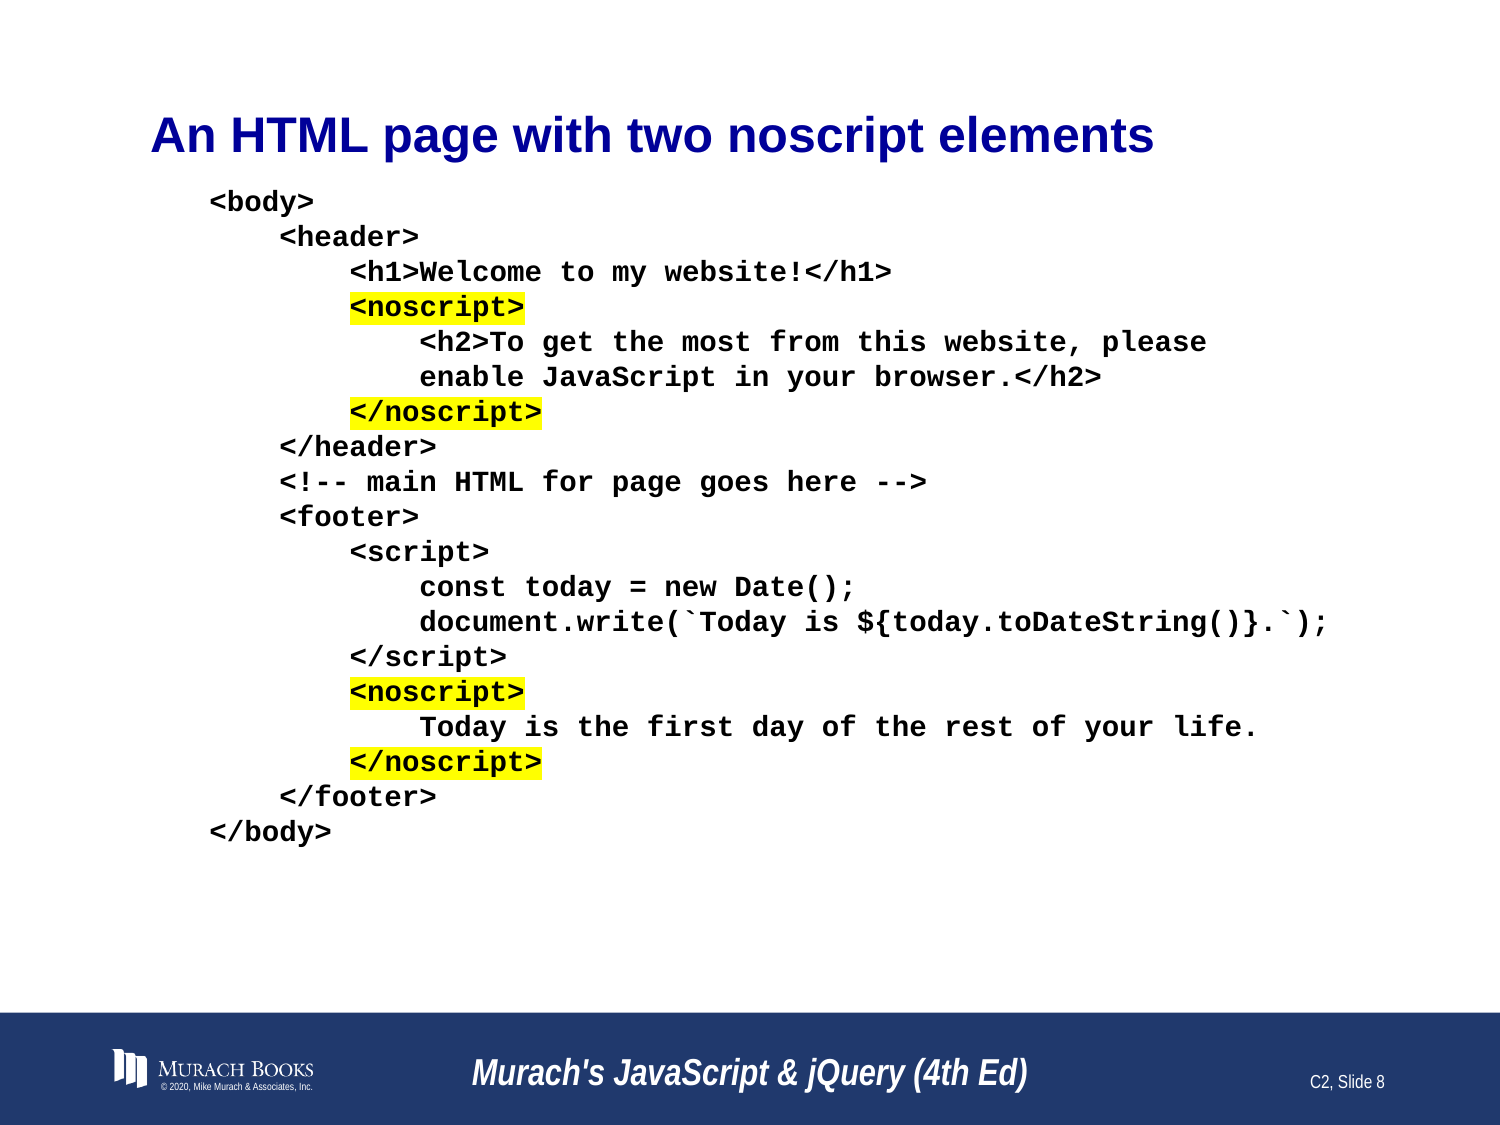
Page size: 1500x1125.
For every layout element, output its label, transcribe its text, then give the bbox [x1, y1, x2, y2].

slide_number C2, Slide 8 [1087, 1025, 1400, 1100]
title An HTML page with two noscript elements [150, 102, 1350, 164]
slide_number Murach's JavaScript & jQuery (4th Ed) [463, 1025, 1050, 1100]
footer © 2020, Mike Murach & Associates, Inc. [12, 1025, 463, 1100]
list <body> <header> <h1>Welcome to my website!</h1> <noscript> <h2>To get the most from this website, please enable JavaScript in your browser.</h2> </noscript> </header> <!-- main HTML for page goes here --> <footer> <script> const today = new Date(); document.write(`Today is ${today.toDateString()}.`); </script> <noscript> Today is the first day of the rest of your life. </noscript> </footer> </body> [137, 174, 1350, 975]
